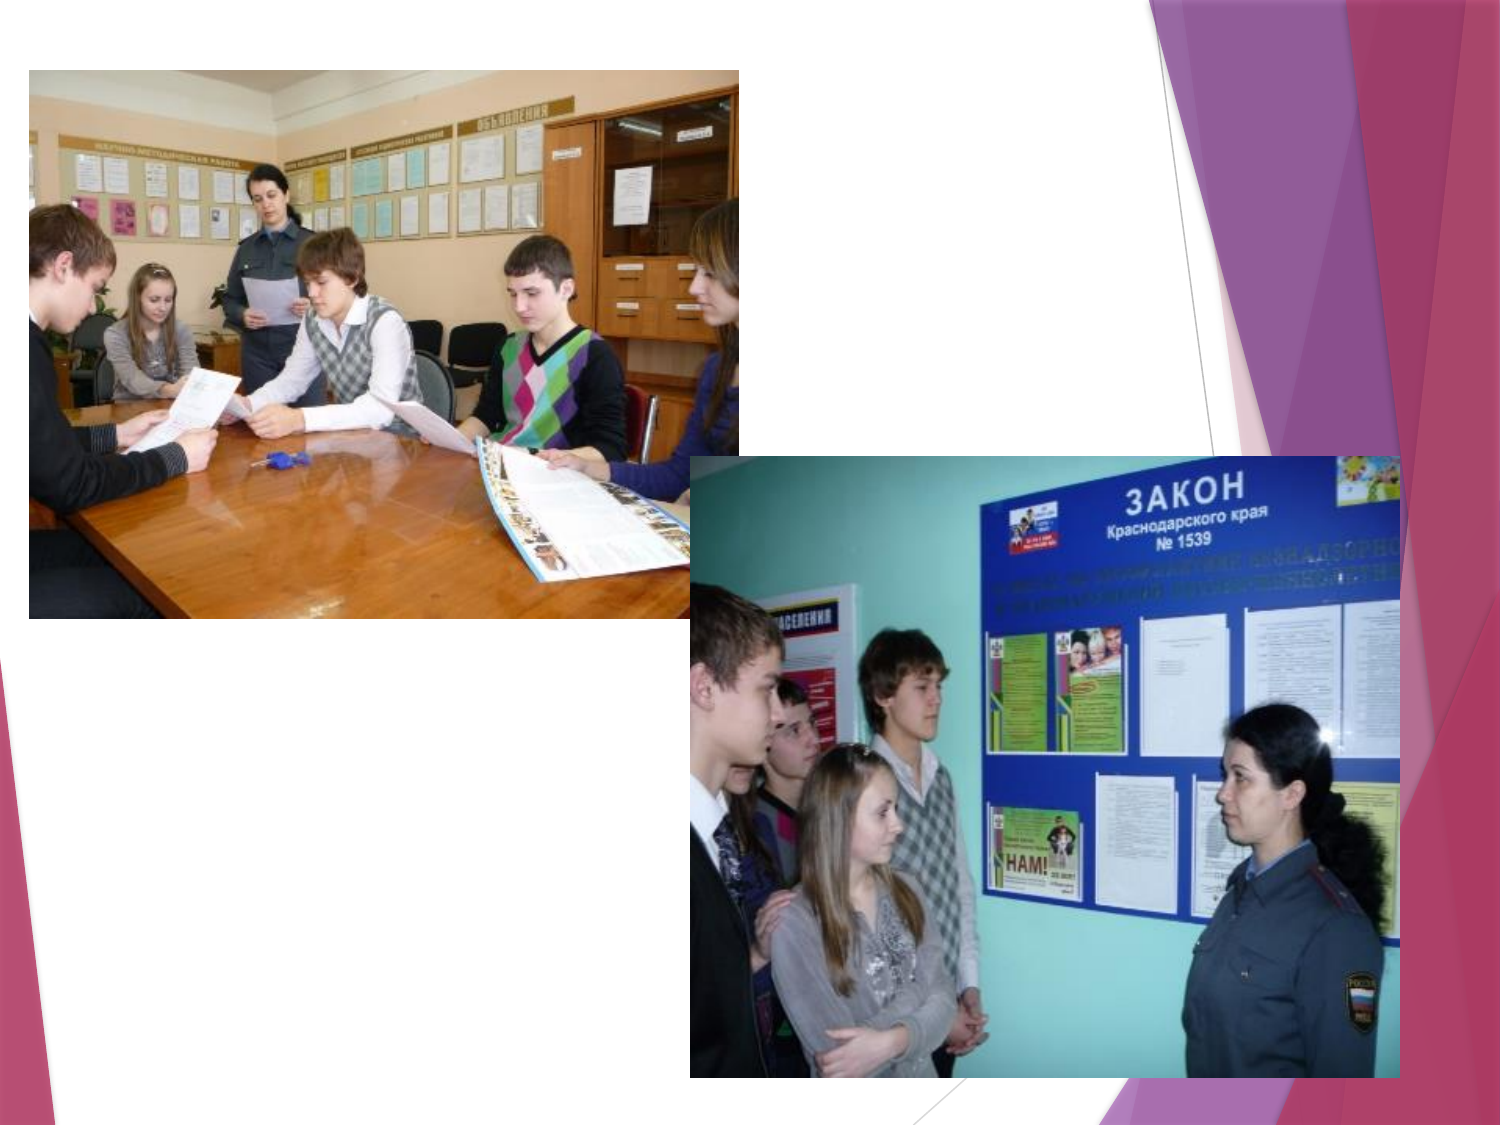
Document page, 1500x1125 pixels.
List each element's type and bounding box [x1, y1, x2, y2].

picture [690, 455, 1400, 1078]
list [28, 69, 739, 619]
